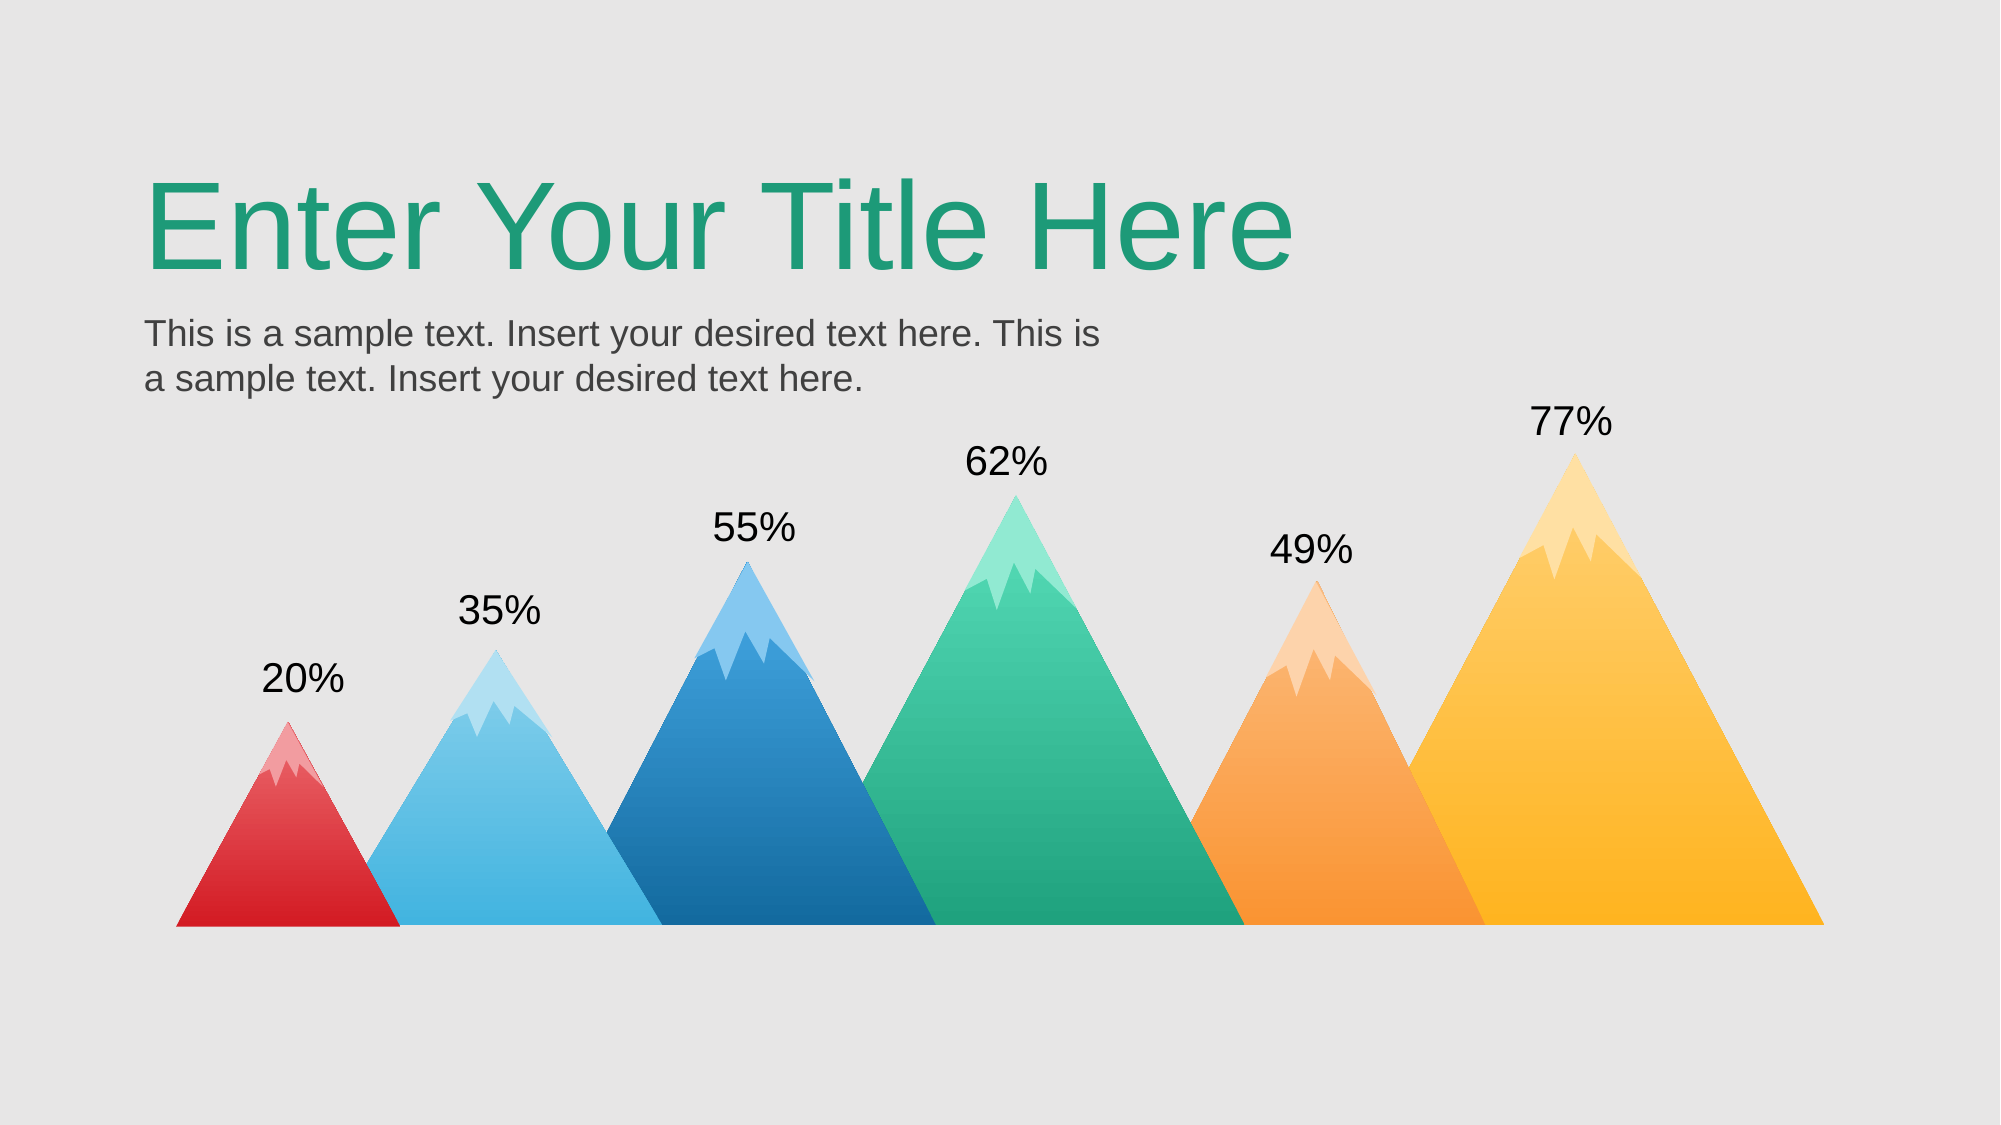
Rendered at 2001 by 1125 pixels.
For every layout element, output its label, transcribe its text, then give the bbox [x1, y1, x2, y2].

text_box This is a sample text. Insert your desired text here. This is a sample text. Insert your desired text here. [129, 301, 1124, 407]
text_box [329, 649, 663, 926]
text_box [1325, 453, 1825, 925]
text_box 55% [683, 492, 825, 558]
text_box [558, 561, 936, 926]
text_box 77% [1500, 386, 1642, 452]
text_box 62% [935, 426, 1077, 492]
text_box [176, 721, 401, 927]
text_box 20% [232, 643, 374, 709]
text_box 49% [1245, 514, 1325, 579]
text_box Enter Your Title Here [129, 137, 1617, 302]
text_box 35% [429, 575, 558, 641]
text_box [1137, 581, 1486, 926]
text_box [787, 494, 1245, 925]
